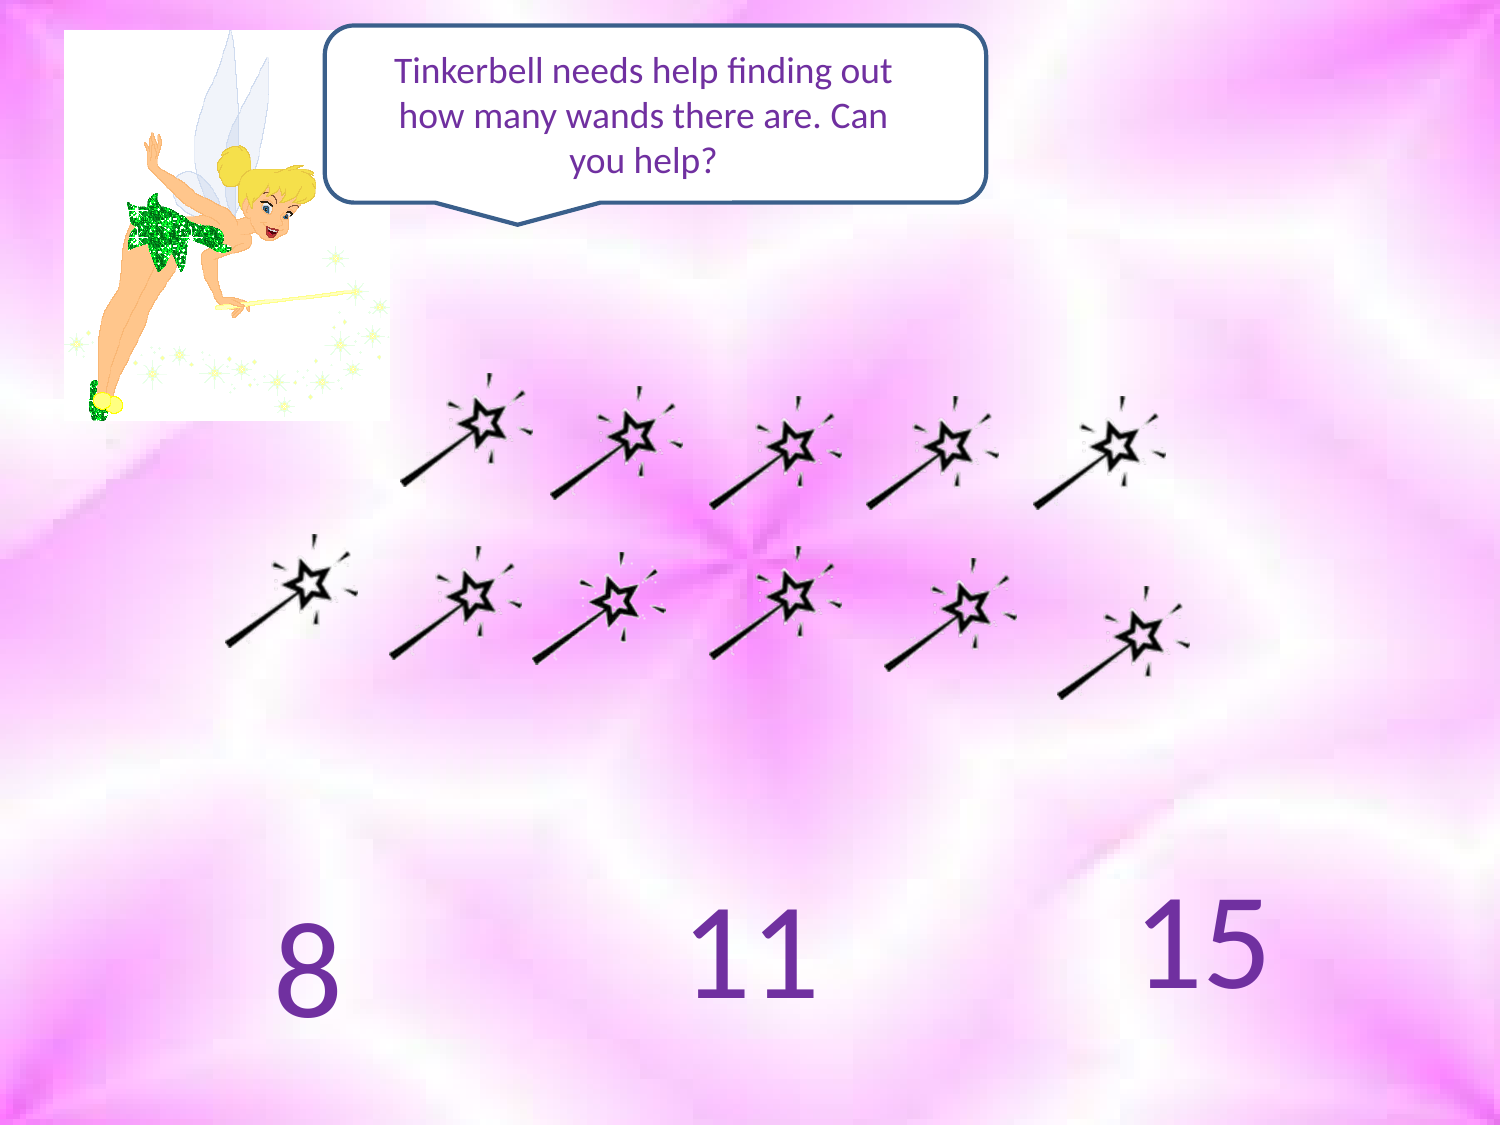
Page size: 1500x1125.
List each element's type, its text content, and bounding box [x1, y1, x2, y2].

text_box Tinkerbell needs help finding out how many wands there are. Can you help? [395, 38, 928, 189]
picture [0, 0, 1500, 1125]
text_box 11 [663, 856, 838, 1031]
text_box [336, 23, 989, 227]
text_box 8 [204, 879, 412, 1045]
text_box 15 [1055, 859, 1351, 1008]
